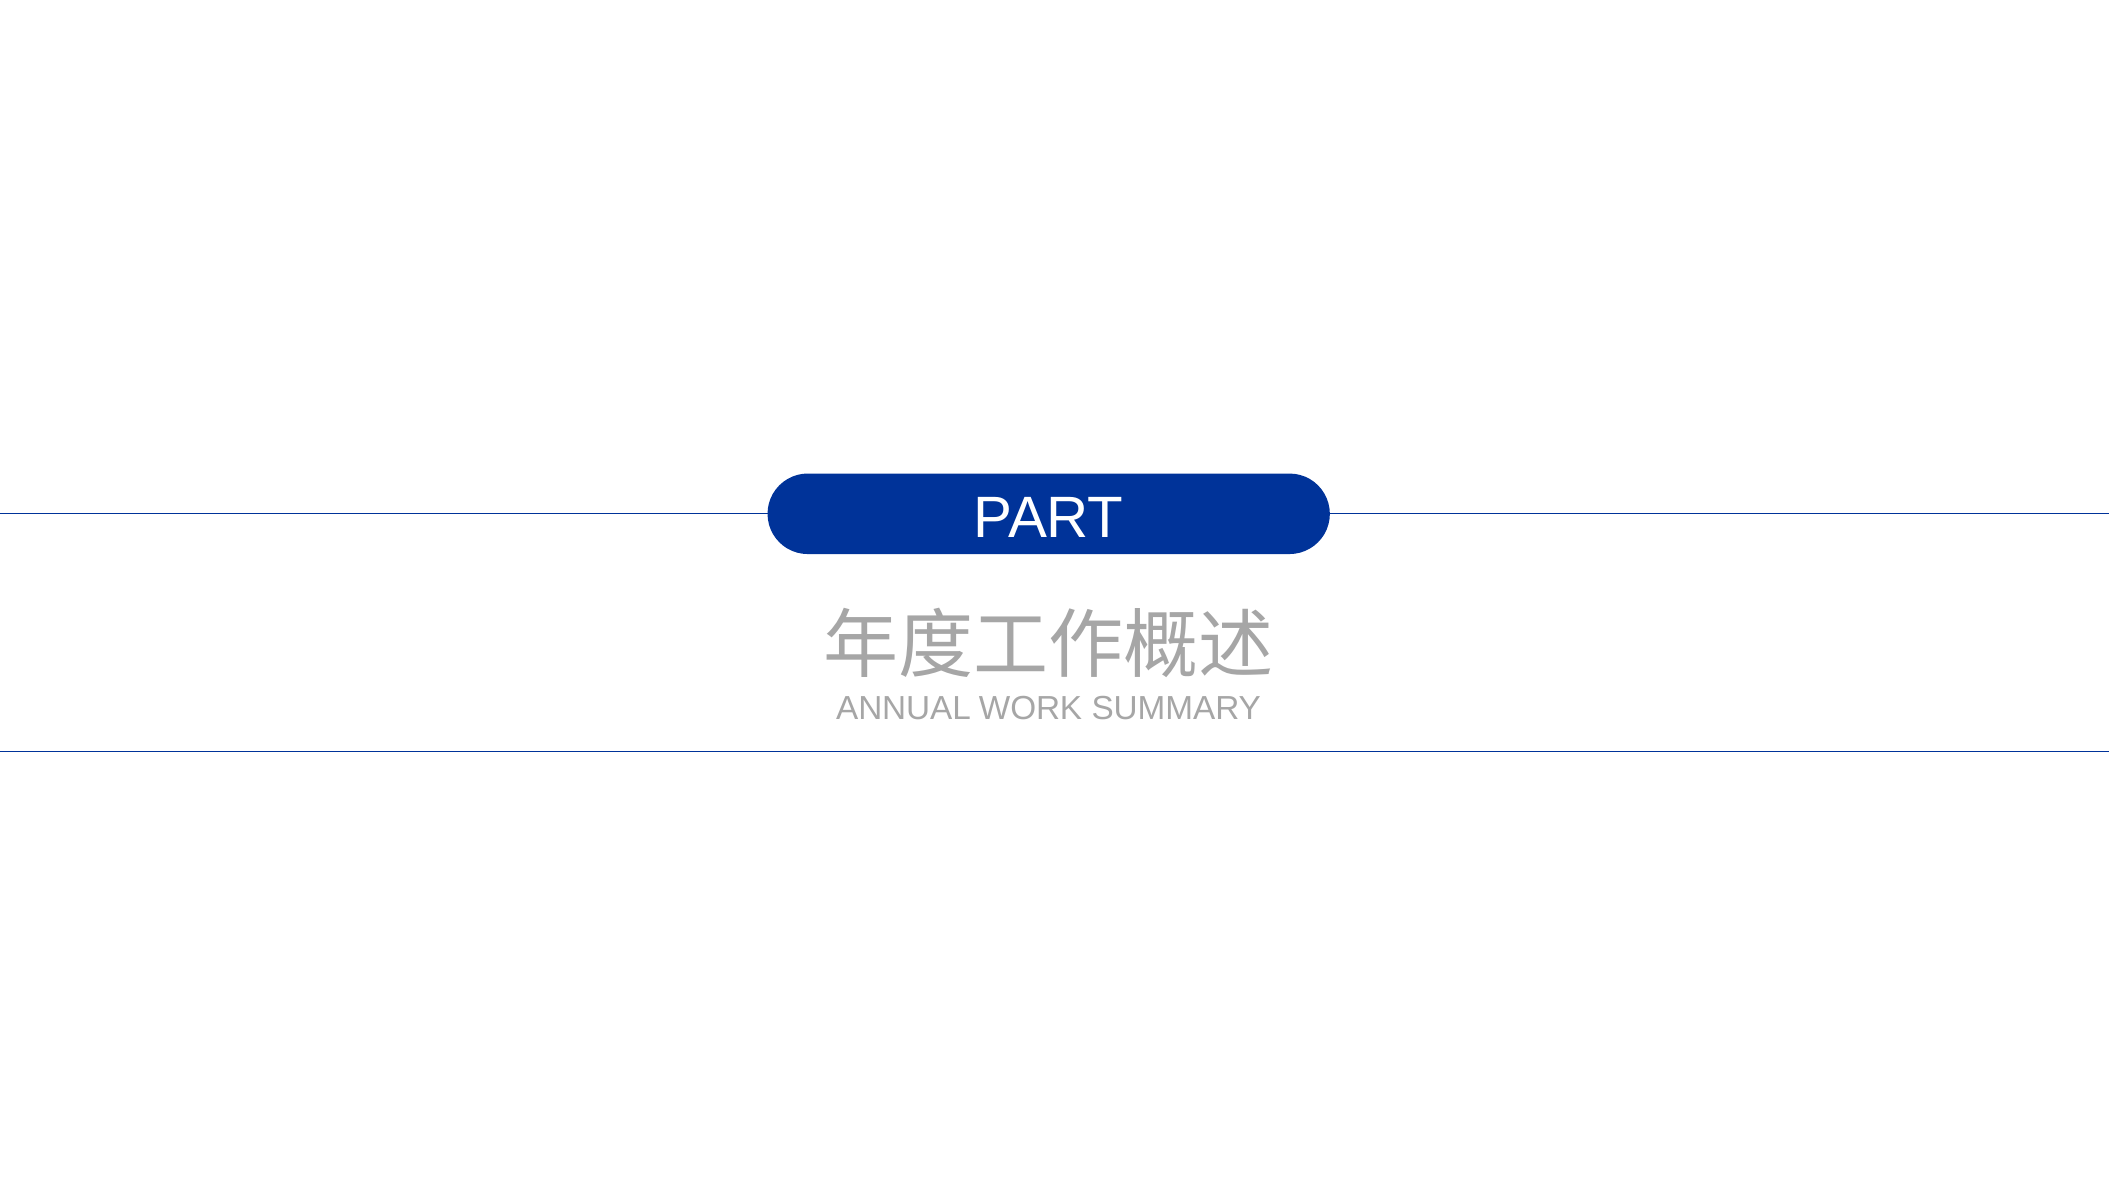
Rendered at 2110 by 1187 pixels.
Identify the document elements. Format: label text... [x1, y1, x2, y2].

text_box PART [767, 514, 1330, 555]
text_box PART [767, 473, 1330, 513]
